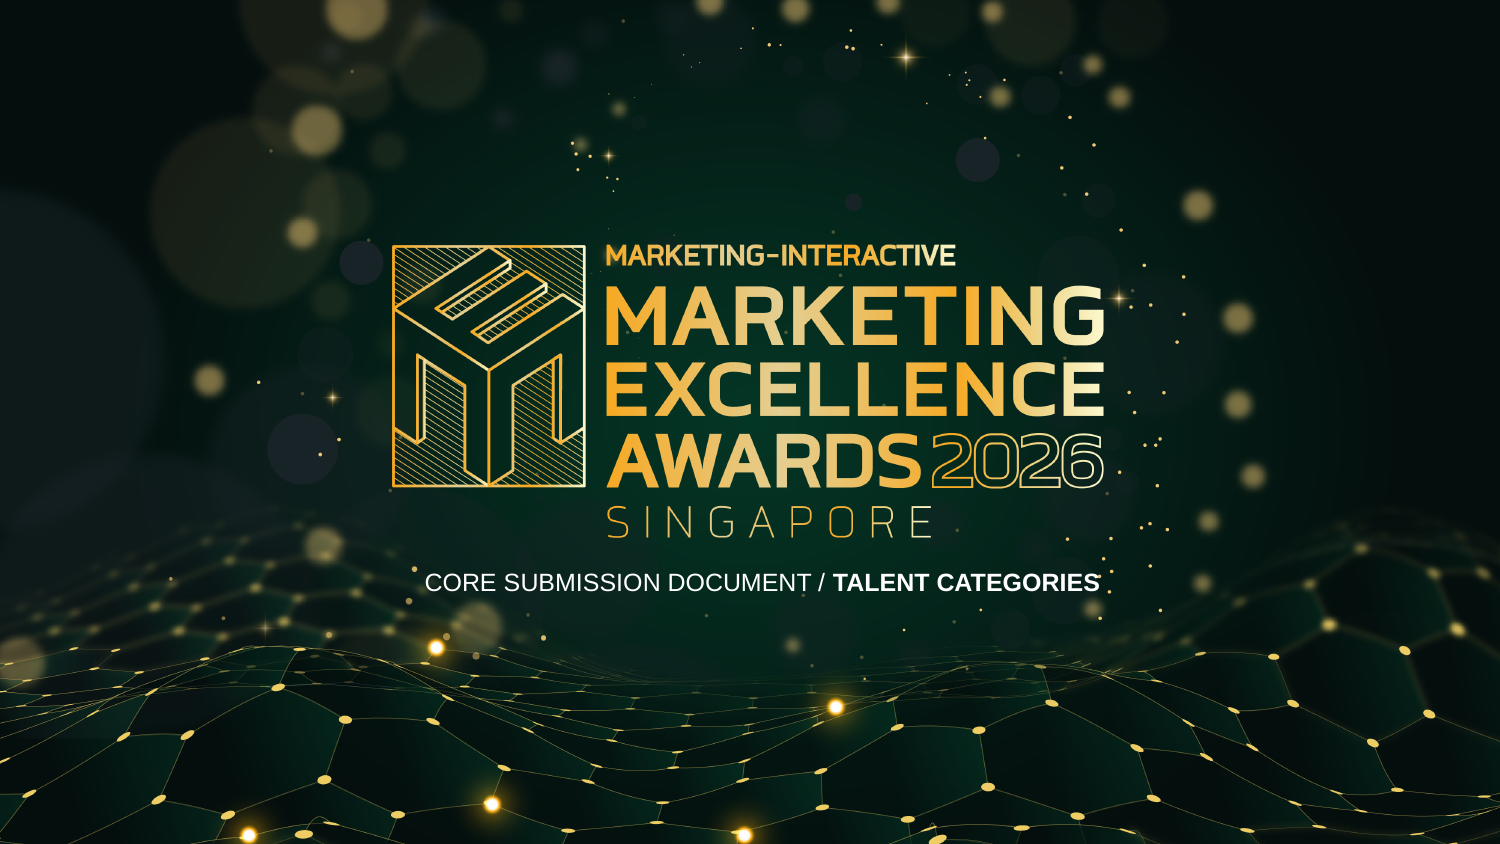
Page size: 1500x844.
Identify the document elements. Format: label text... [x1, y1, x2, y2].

text_box CORE SUBMISSION DOCUMENT / TALENT CATEGORIES [387, 559, 1138, 605]
picture [0, 0, 1500, 844]
